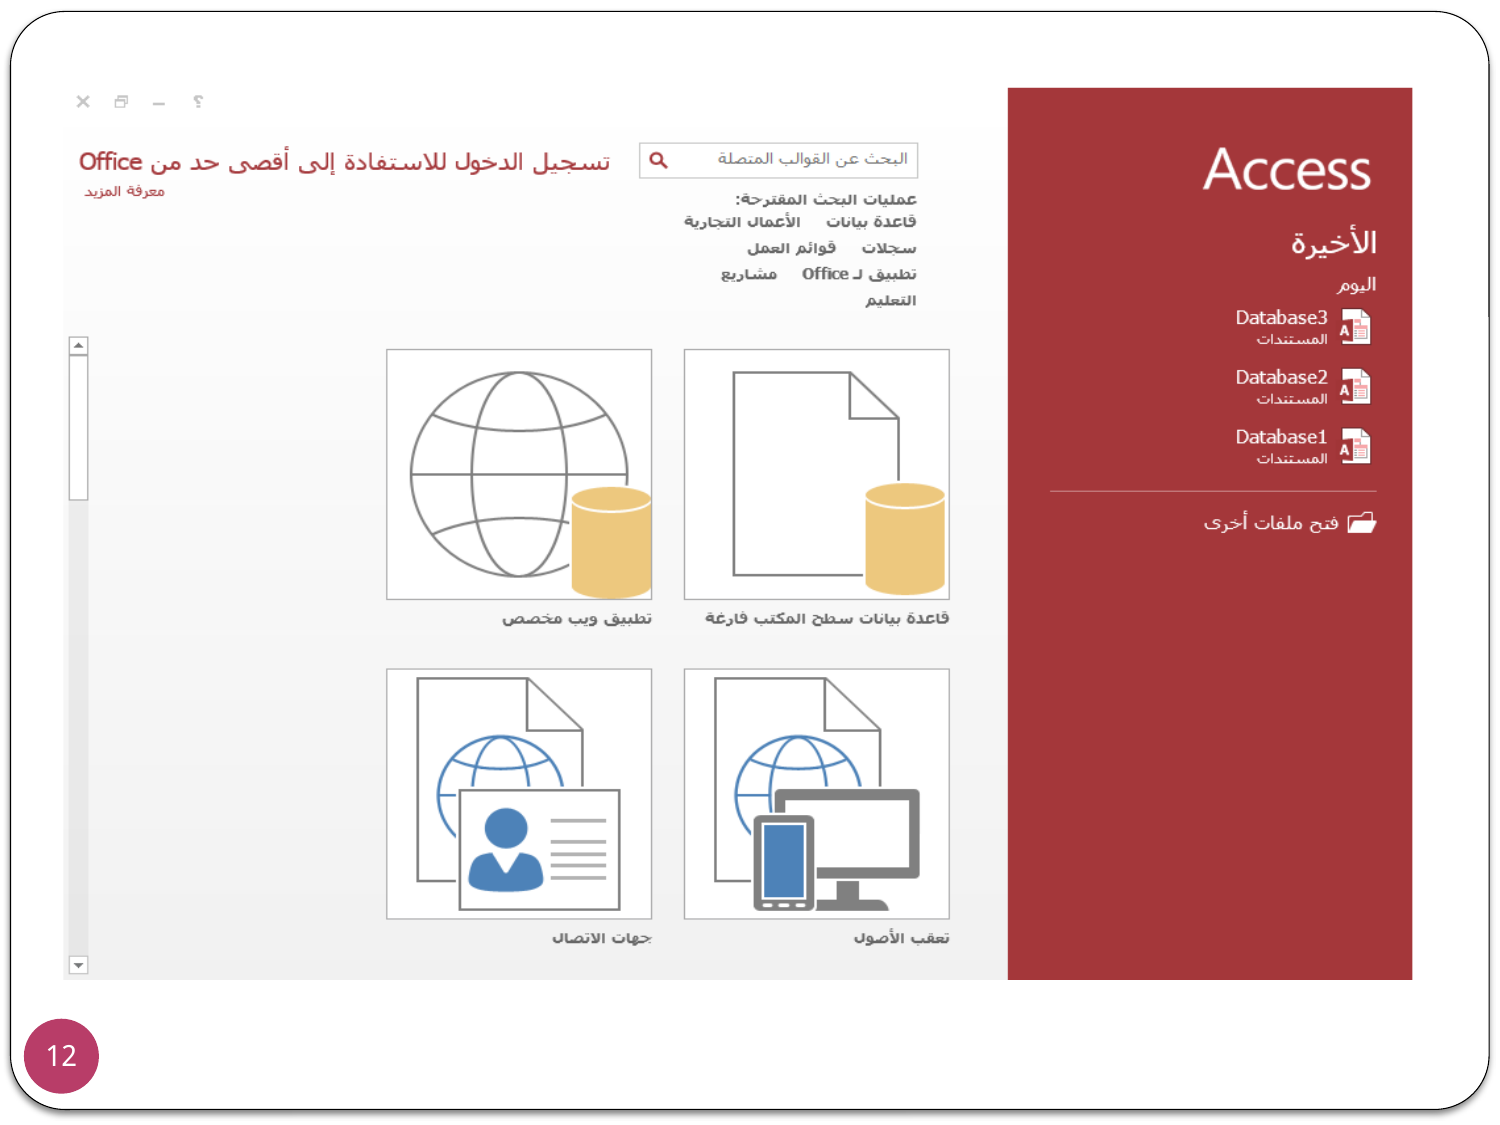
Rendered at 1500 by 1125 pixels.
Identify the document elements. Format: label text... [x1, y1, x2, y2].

slide_number 12 [23, 1018, 99, 1094]
picture [52, 77, 1423, 980]
